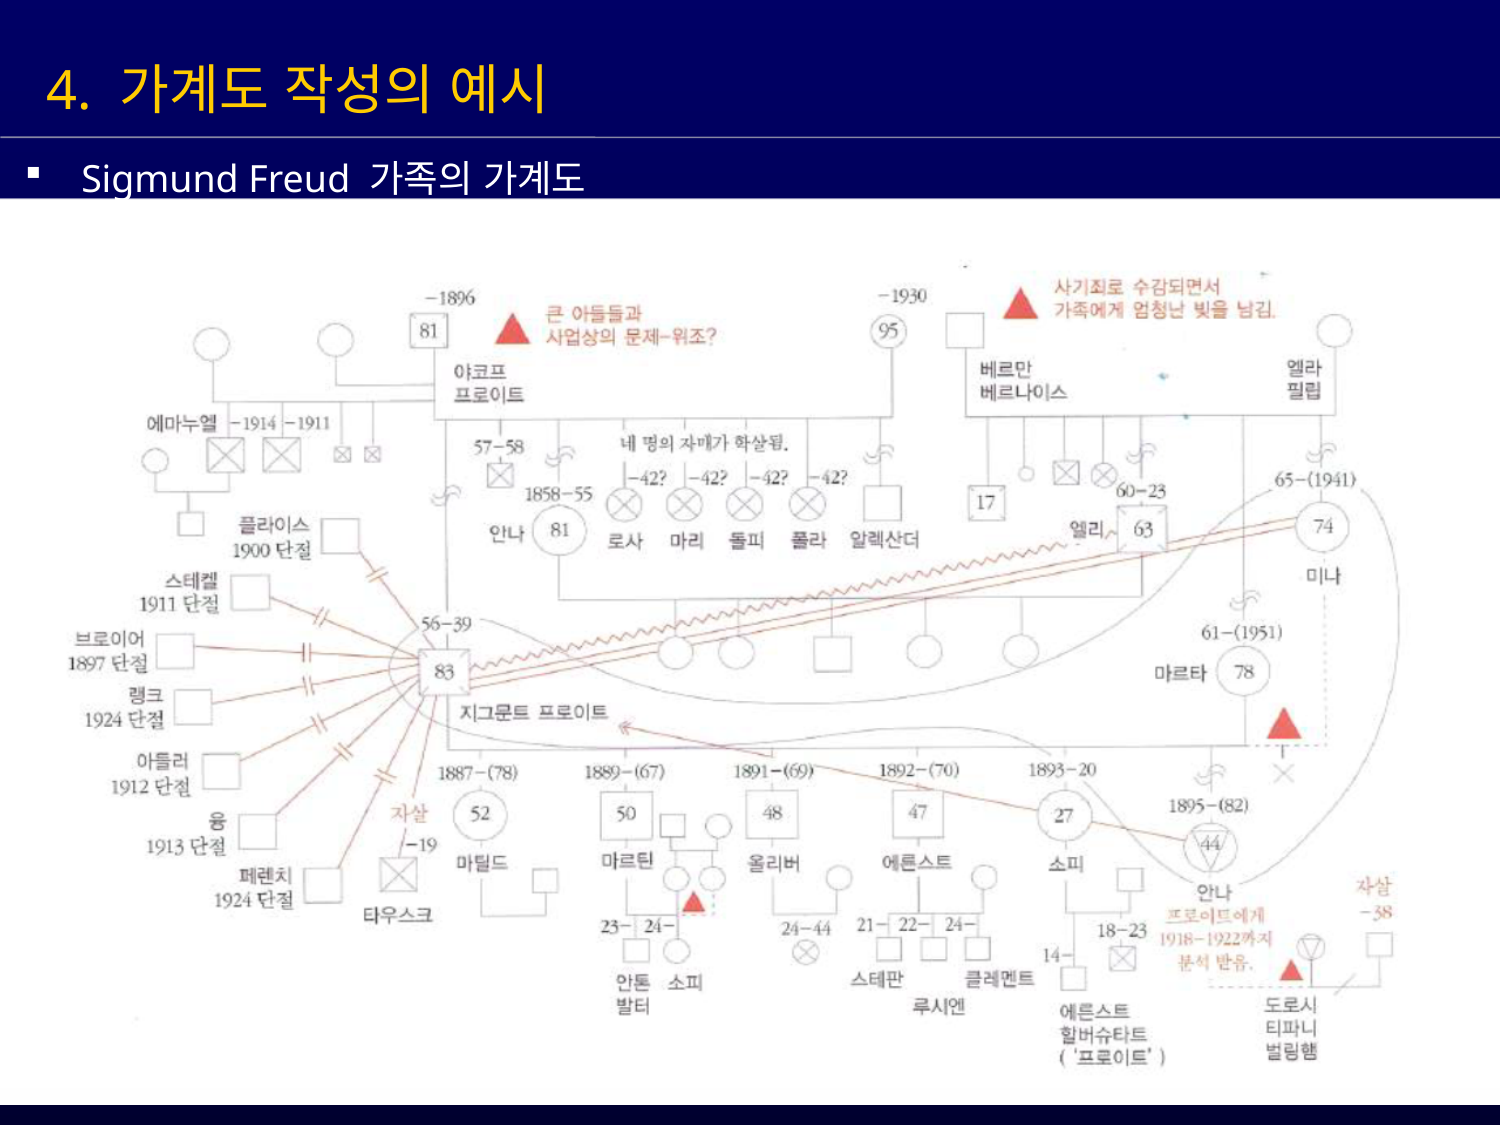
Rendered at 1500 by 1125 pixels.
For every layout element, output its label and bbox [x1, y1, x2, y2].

text_box [0, 0, 1500, 1106]
